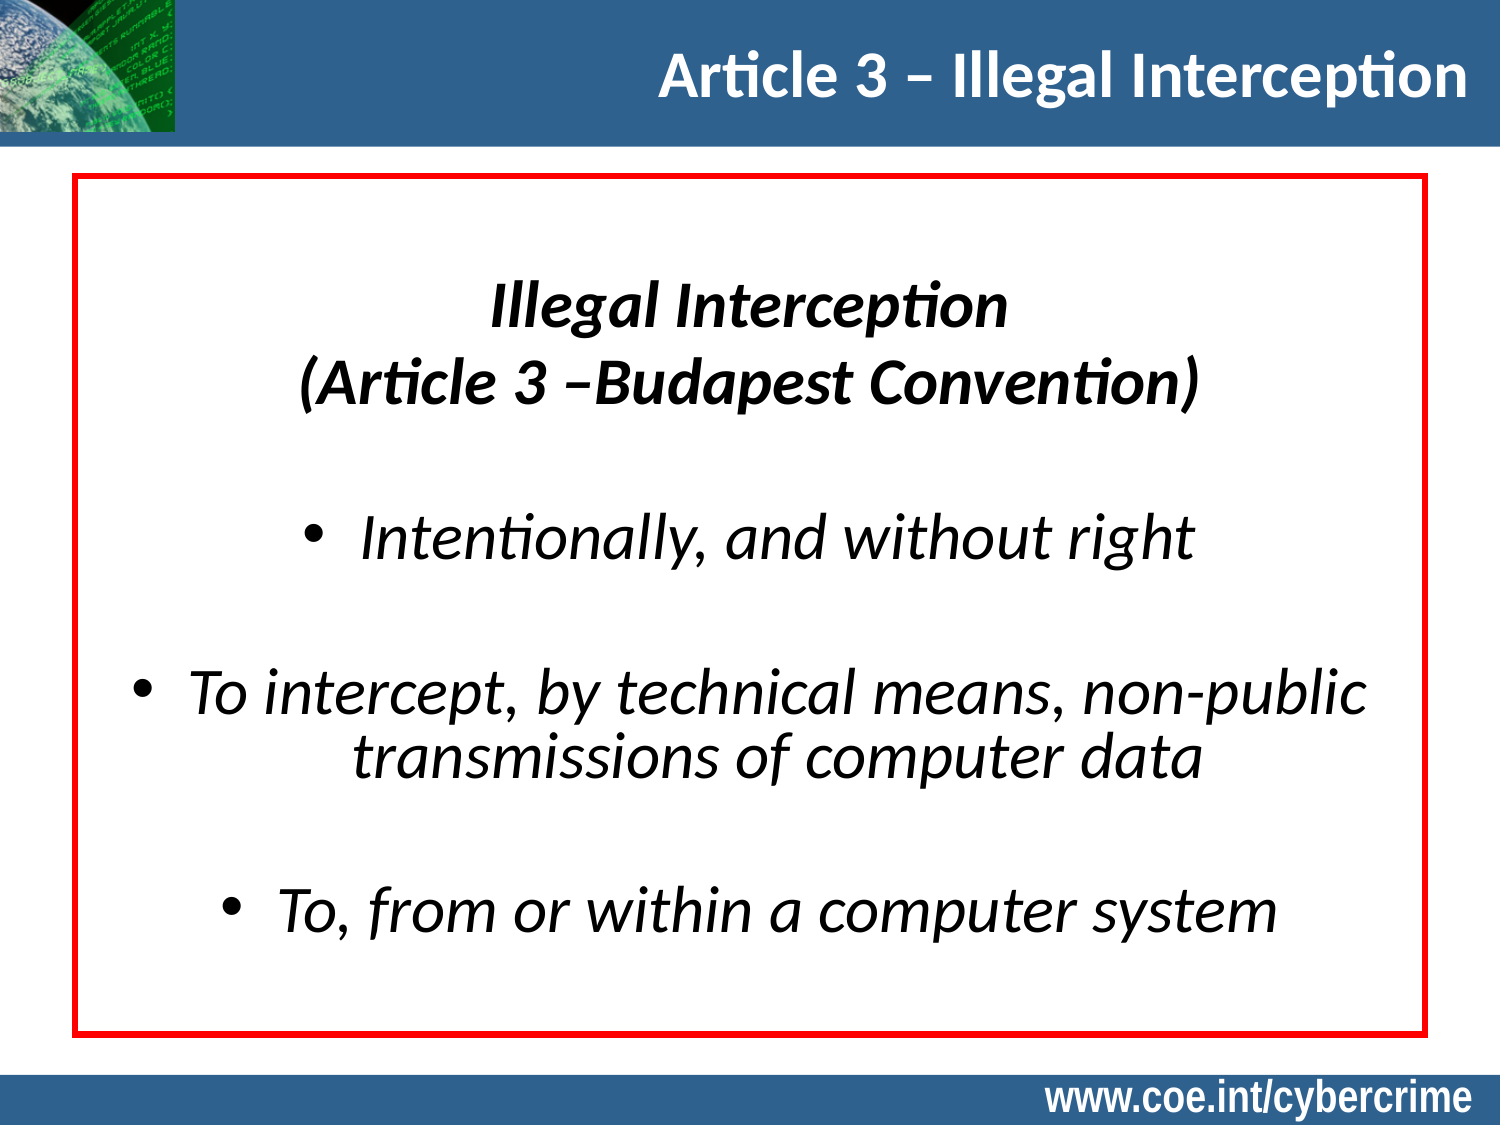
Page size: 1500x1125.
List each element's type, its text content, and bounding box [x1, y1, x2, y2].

text_box Article 3 – Illegal Interception [0, 0, 1500, 149]
text_box [0, 1073, 1030, 1125]
picture [0, 0, 175, 132]
text_box Illegal Interception (Article 3 –Budapest Convention) Intentionally, and without right To intercept, by technical means, non-public transmissions of computer data To, from or within a computer system [74, 175, 1425, 1035]
text_box www.coe.int/cybercrime [1030, 1059, 1500, 1125]
